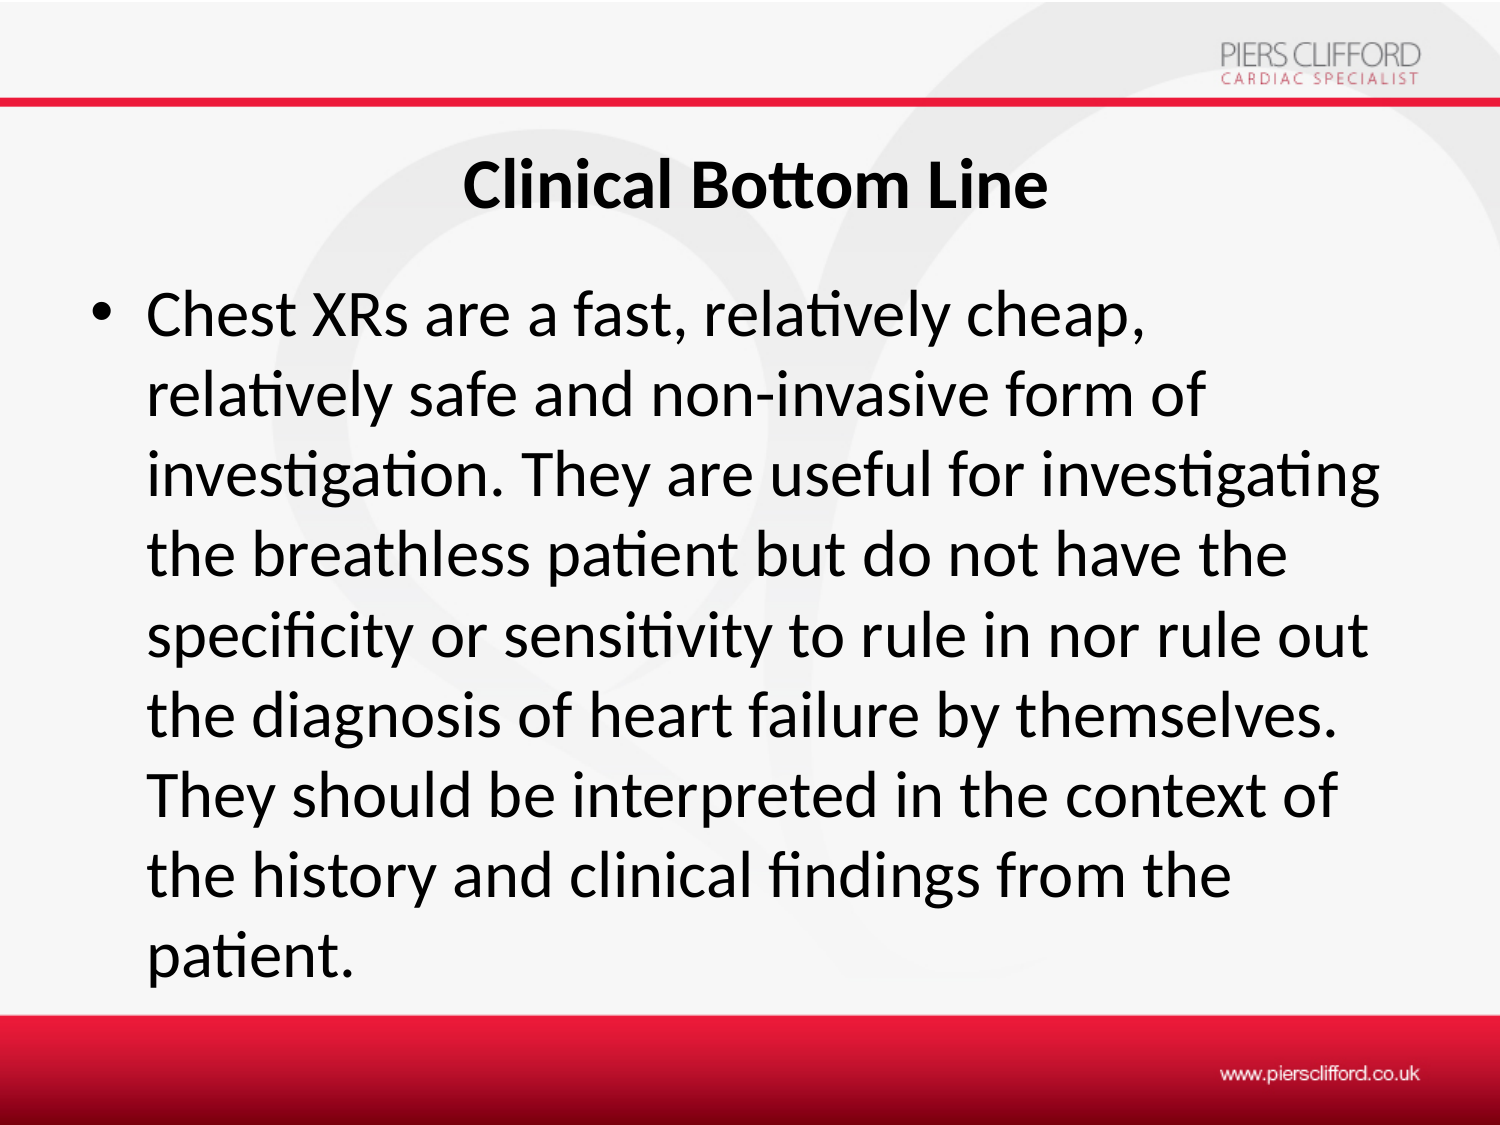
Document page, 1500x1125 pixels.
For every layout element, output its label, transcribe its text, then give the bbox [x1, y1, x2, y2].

title Clinical Bottom Line [81, 128, 1433, 317]
list Chest XRs are a fast, relatively cheap, relatively safe and non-invasive form of investigation. They are useful for investigating the breathless patient but do not have the specificity or sensitivity to rule in nor rule out the diagnosis of heart failure by themselves. They should be interpreted in the context of the history and clinical findings from the patient. [74, 262, 1426, 1006]
picture [0, 2, 1500, 1125]
